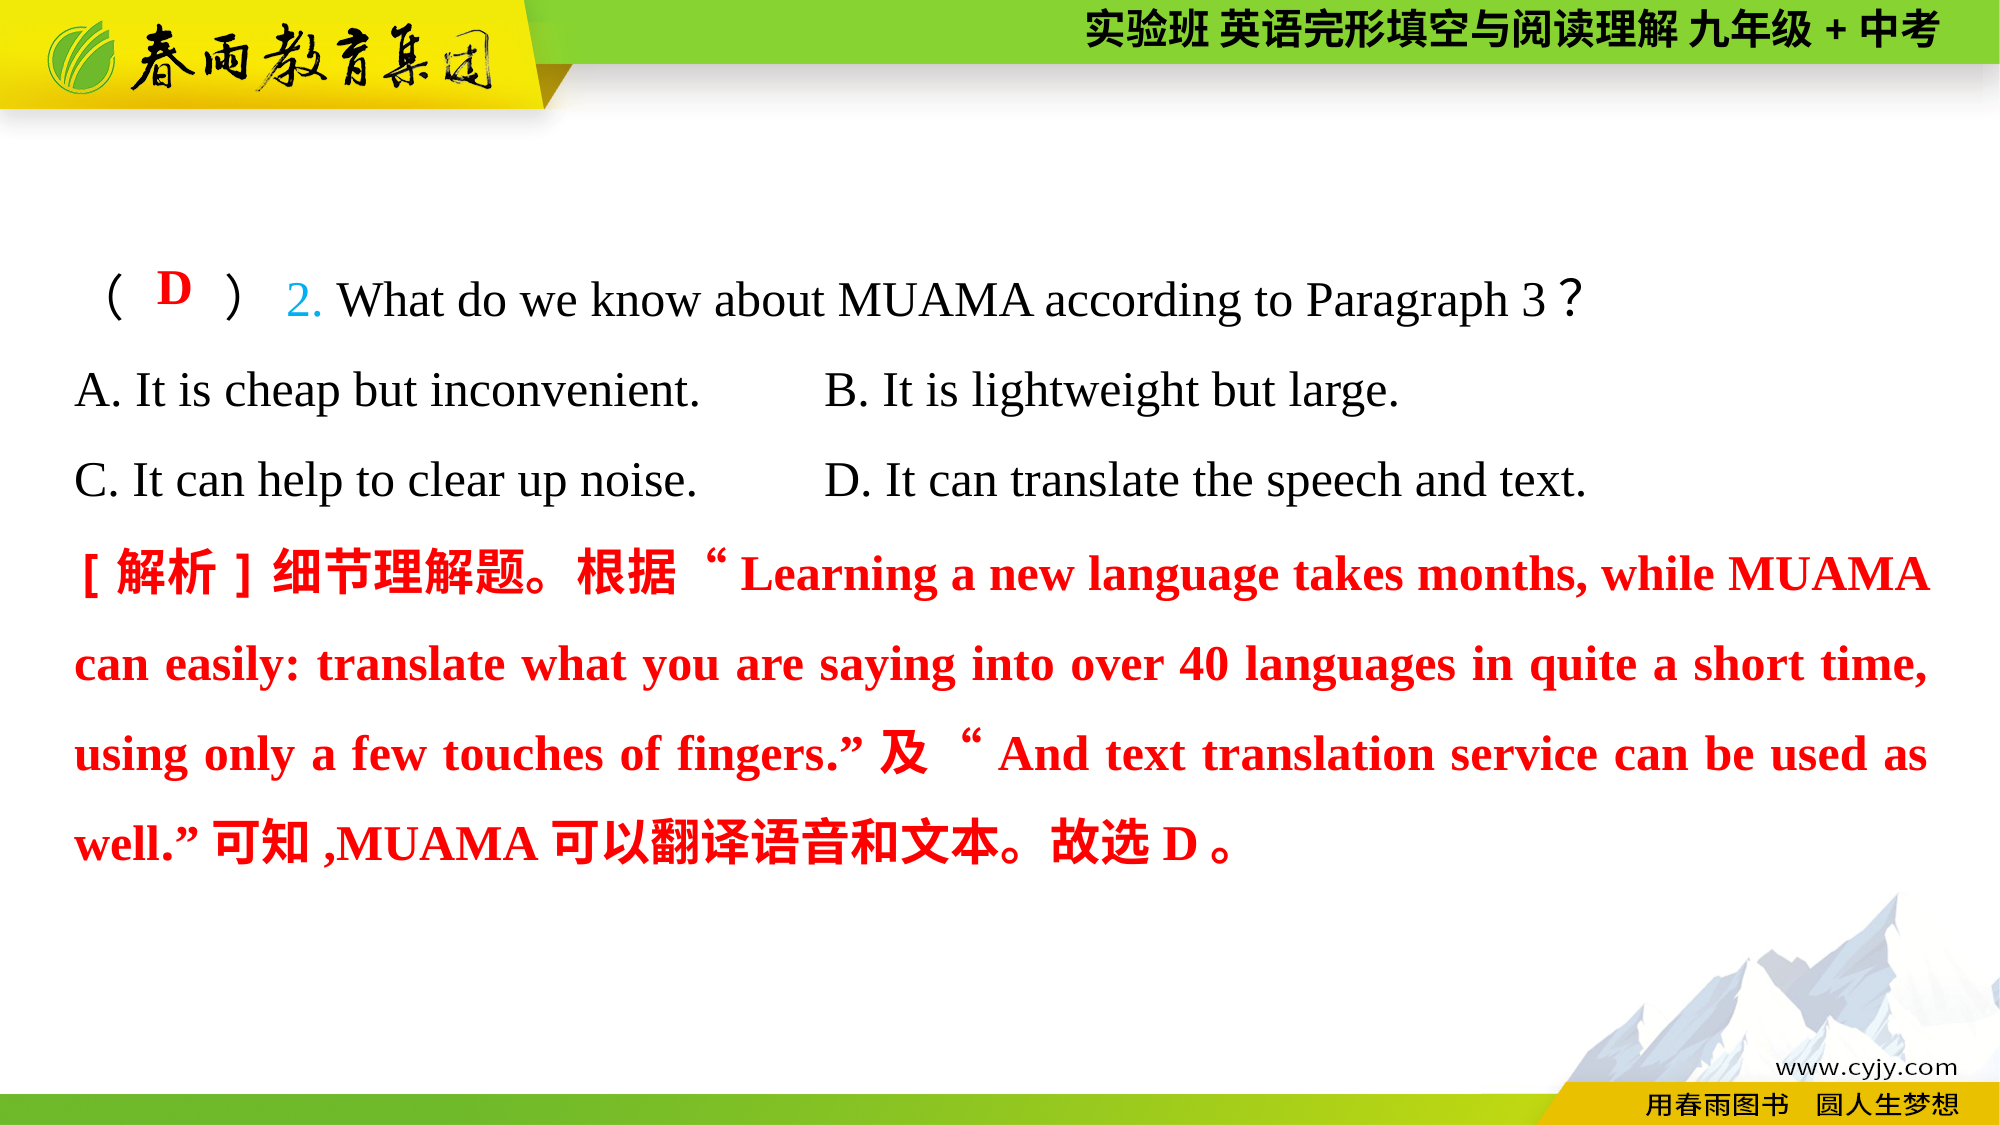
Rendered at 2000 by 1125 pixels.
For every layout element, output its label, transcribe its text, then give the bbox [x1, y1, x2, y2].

text_box [解析]细节理解题。根据“Learning a new language takes months, while MUAMA can easily: translate what you are saying into over 40 languages in quite a short time, using only a few touches of fingers.”及“And text translation service can be used as well.”可知,MUAMA可以翻译语音和文本。故选D。 [59, 517, 1944, 878]
picture [0, 0, 2000, 1125]
text_box D [141, 247, 208, 323]
list （ ）2. What do we know about MUAMA according to Paragraph 3？ A. It is cheap but inconvenient. B. It is lightweight but large. C. It can help to clear up noise. D. It can translate the speech and text. [59, 228, 1944, 517]
